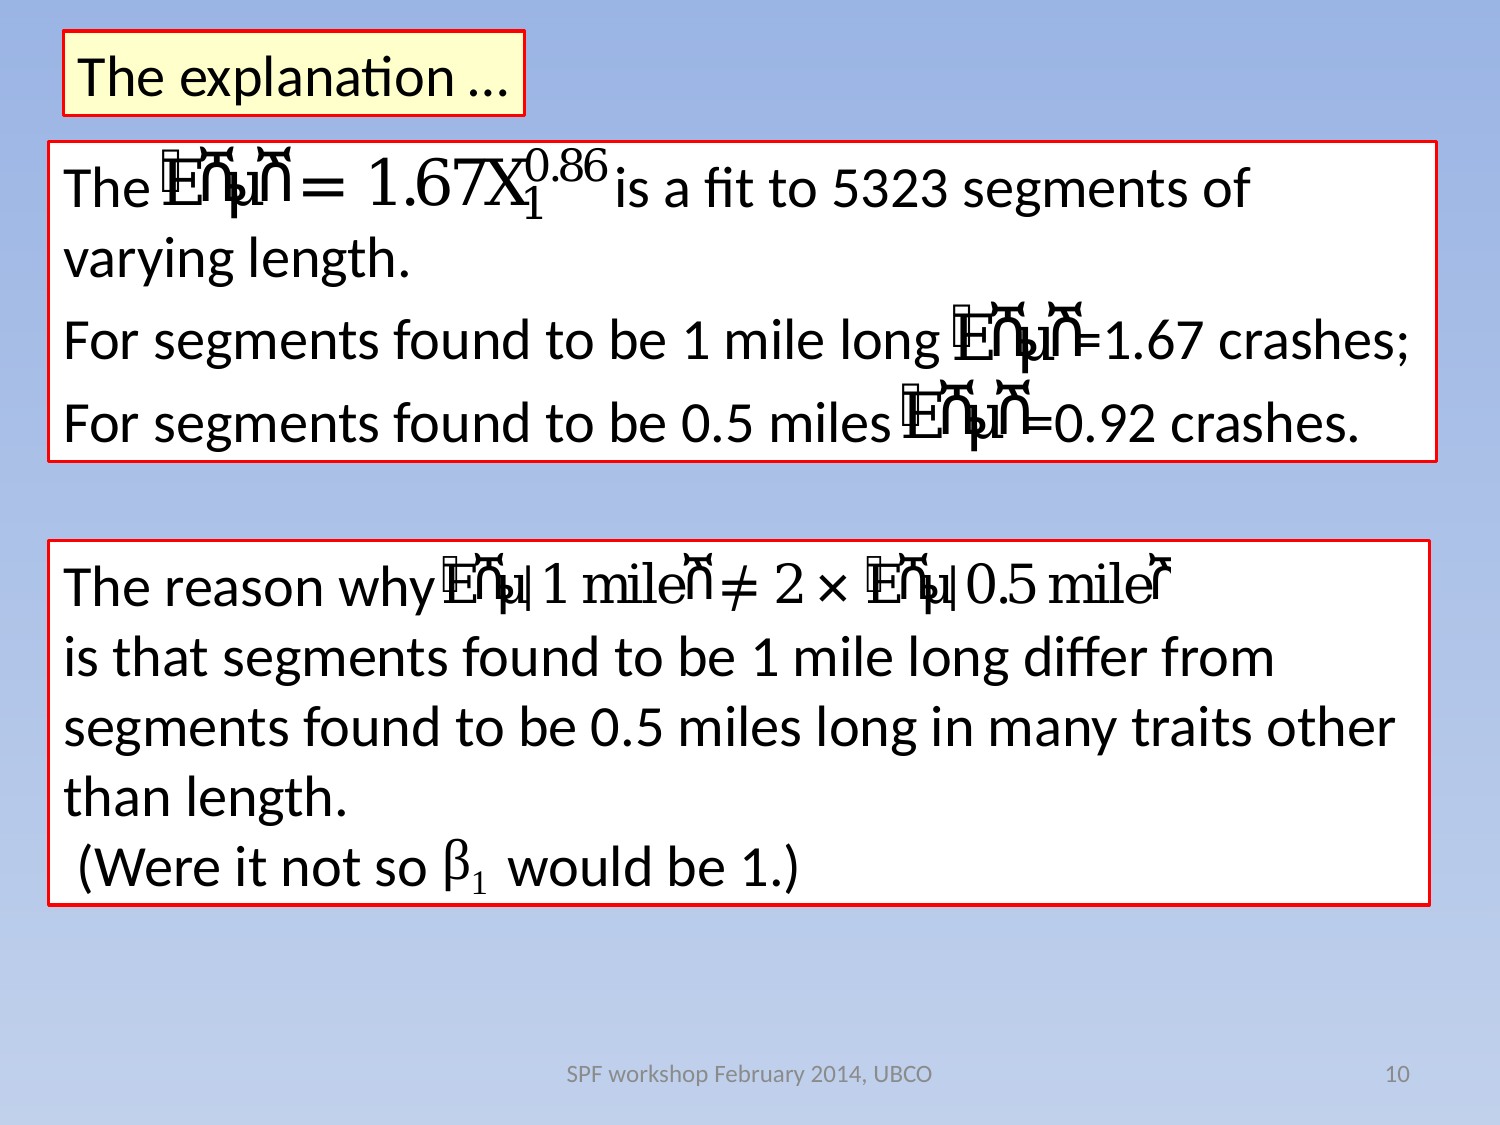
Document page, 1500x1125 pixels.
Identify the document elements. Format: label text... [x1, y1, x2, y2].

text_box The reason why is that segments found to be 1 mile long differ from segments found to be 0.5 miles long in many traits other than length. (Were it not so would be 1.) [48, 540, 1430, 905]
text_box The is a fit to 5323 segments of varying length. For segments found to be 1 mile long =1.67 crashes; For segments found to be 0.5 miles =0.92 crashes. [48, 141, 1437, 462]
picture [136, 141, 623, 219]
text_box The explanation … [63, 30, 525, 116]
picture [427, 548, 1171, 615]
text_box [439, 828, 492, 901]
footer SPF workshop February 2014, UBCO [512, 1042, 988, 1103]
slide_number 10 [1074, 1042, 1425, 1103]
picture [876, 296, 1083, 452]
